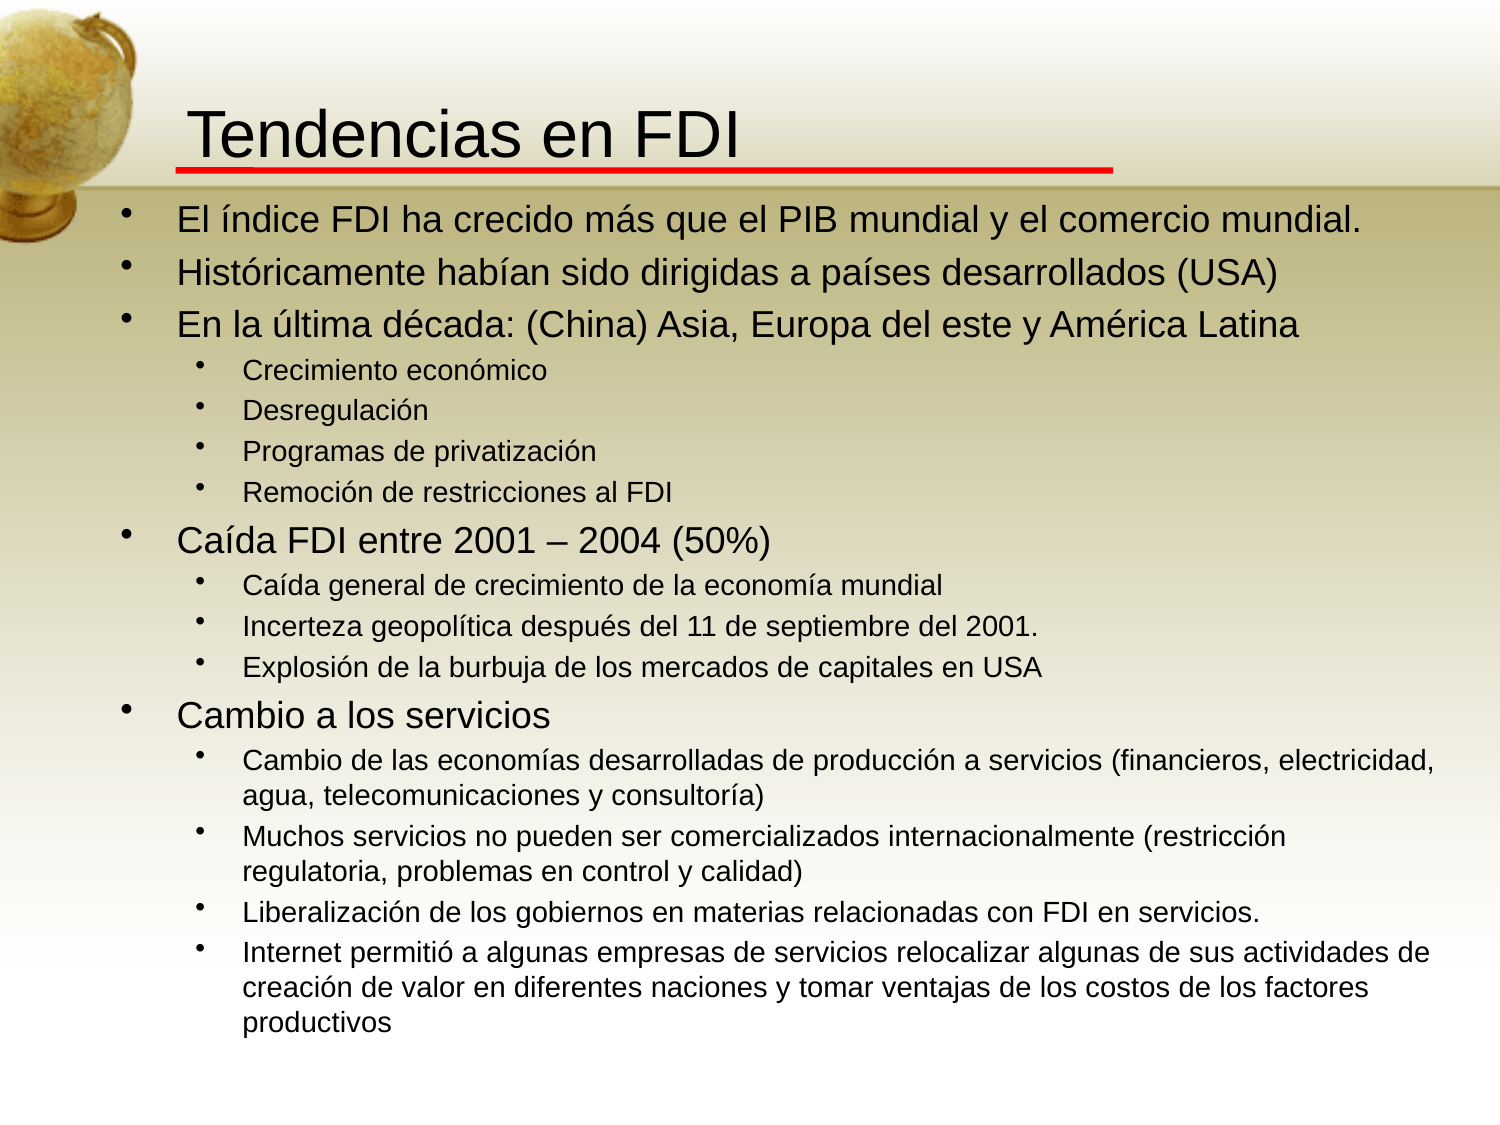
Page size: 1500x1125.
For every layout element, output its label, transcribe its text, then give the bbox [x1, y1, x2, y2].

picture [0, 0, 1500, 1125]
list El índice FDI ha crecido más que el PIB mundial y el comercio mundial. Históricamente habían sido dirigidas a países desarrollados (USA) En la última década: (China) Asia, Europa del este y América Latina Crecimiento económico Desregulación Programas de privatización Remoción de restricciones al FDI Caída FDI entre 2001 – 2004 (50%) Caída general de crecimiento de la economía mundial Incerteza geopolítica después del 11 de septiembre del 2001. Explosión de la burbuja de los mercados de capitales en USA Cambio a los servicios Cambio de las economías desarrolladas de producción a servicios (financieros, electricidad, agua, telecomunicaciones y consultoría) Muchos servicios no pueden ser comercializados internacionalmente (restricción regulatoria, problemas en control y calidad) Liberalización de los gobiernos en materias relacionadas con FDI en servicios. Internet permitió a algunas empresas de servicios relocalizar algunas de sus actividades de creación de valor en diferentes naciones y tomar ventajas de los costos de los factores productivos [105, 187, 1454, 1091]
title Tendencias en FDI [170, 36, 1436, 179]
